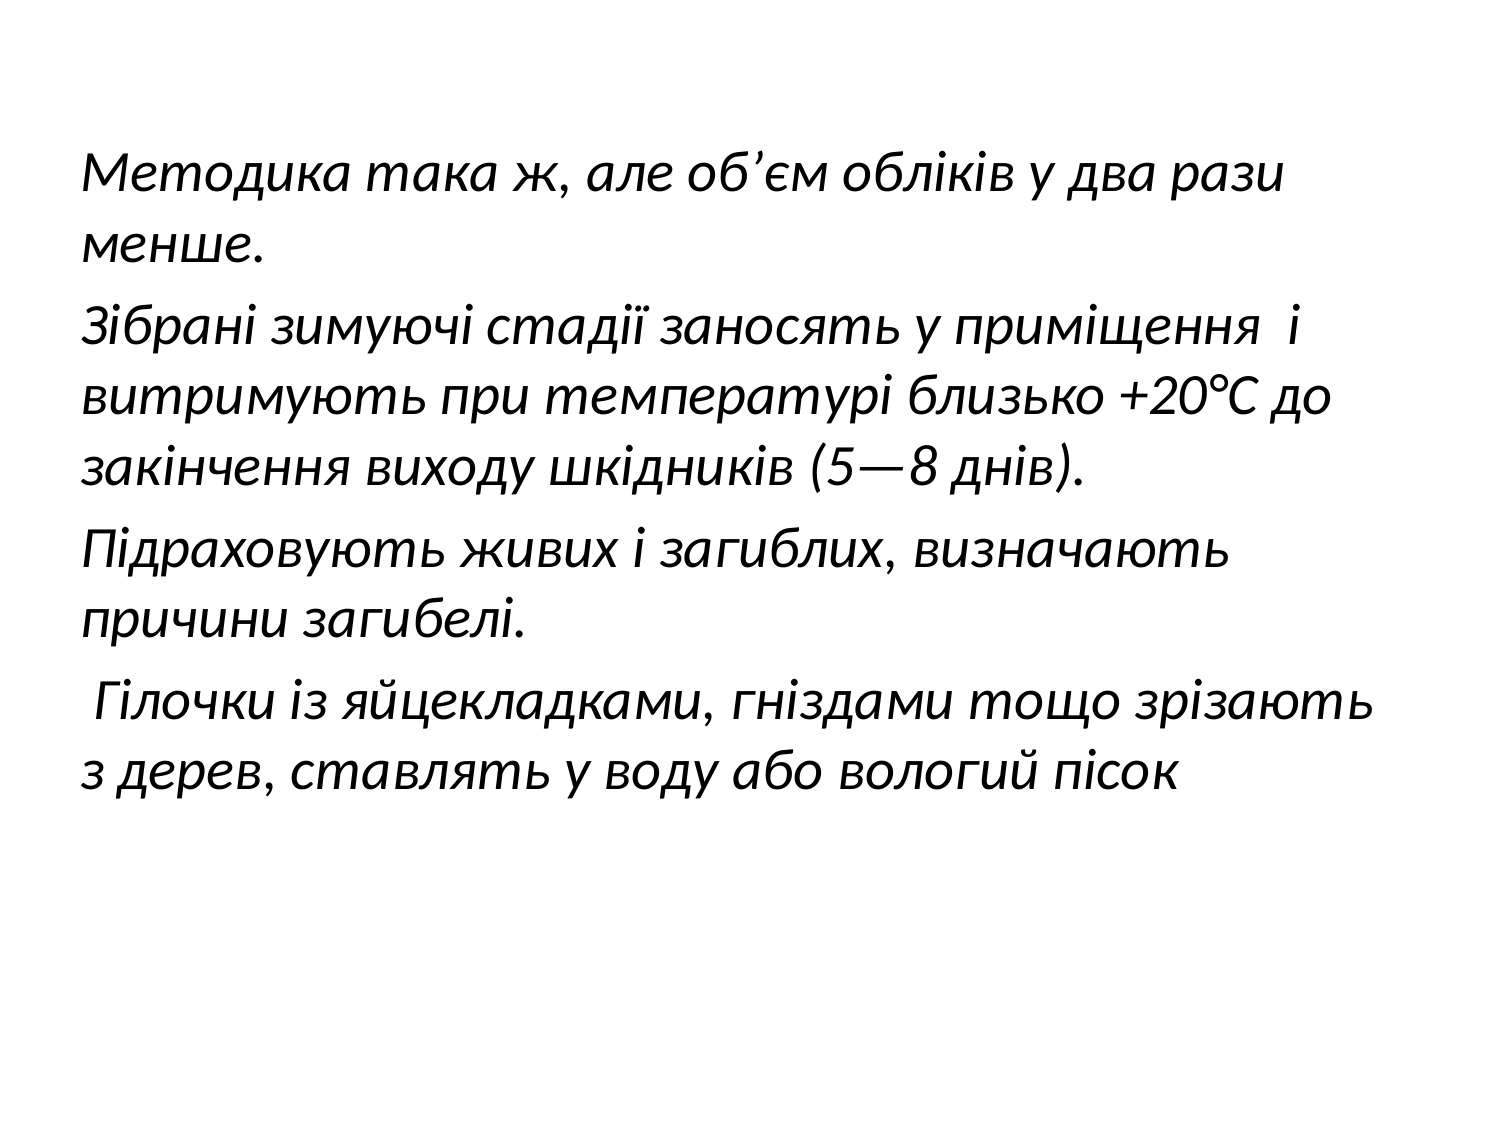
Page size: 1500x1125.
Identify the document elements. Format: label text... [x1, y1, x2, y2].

list Методика така ж, але об’єм обліків у два рази менше. Зібрані зимуючі стадії заносять у приміщення і витримують при температурі близько +20°С до закінчення виходу шкідників (5—8 днів). Підраховують живих і загиблих, визначають причини загибелі. Гілочки із яйцекладками, гніздами тощо зрізають з дерев, ставлять у воду або вологий пісок [64, 125, 1415, 868]
